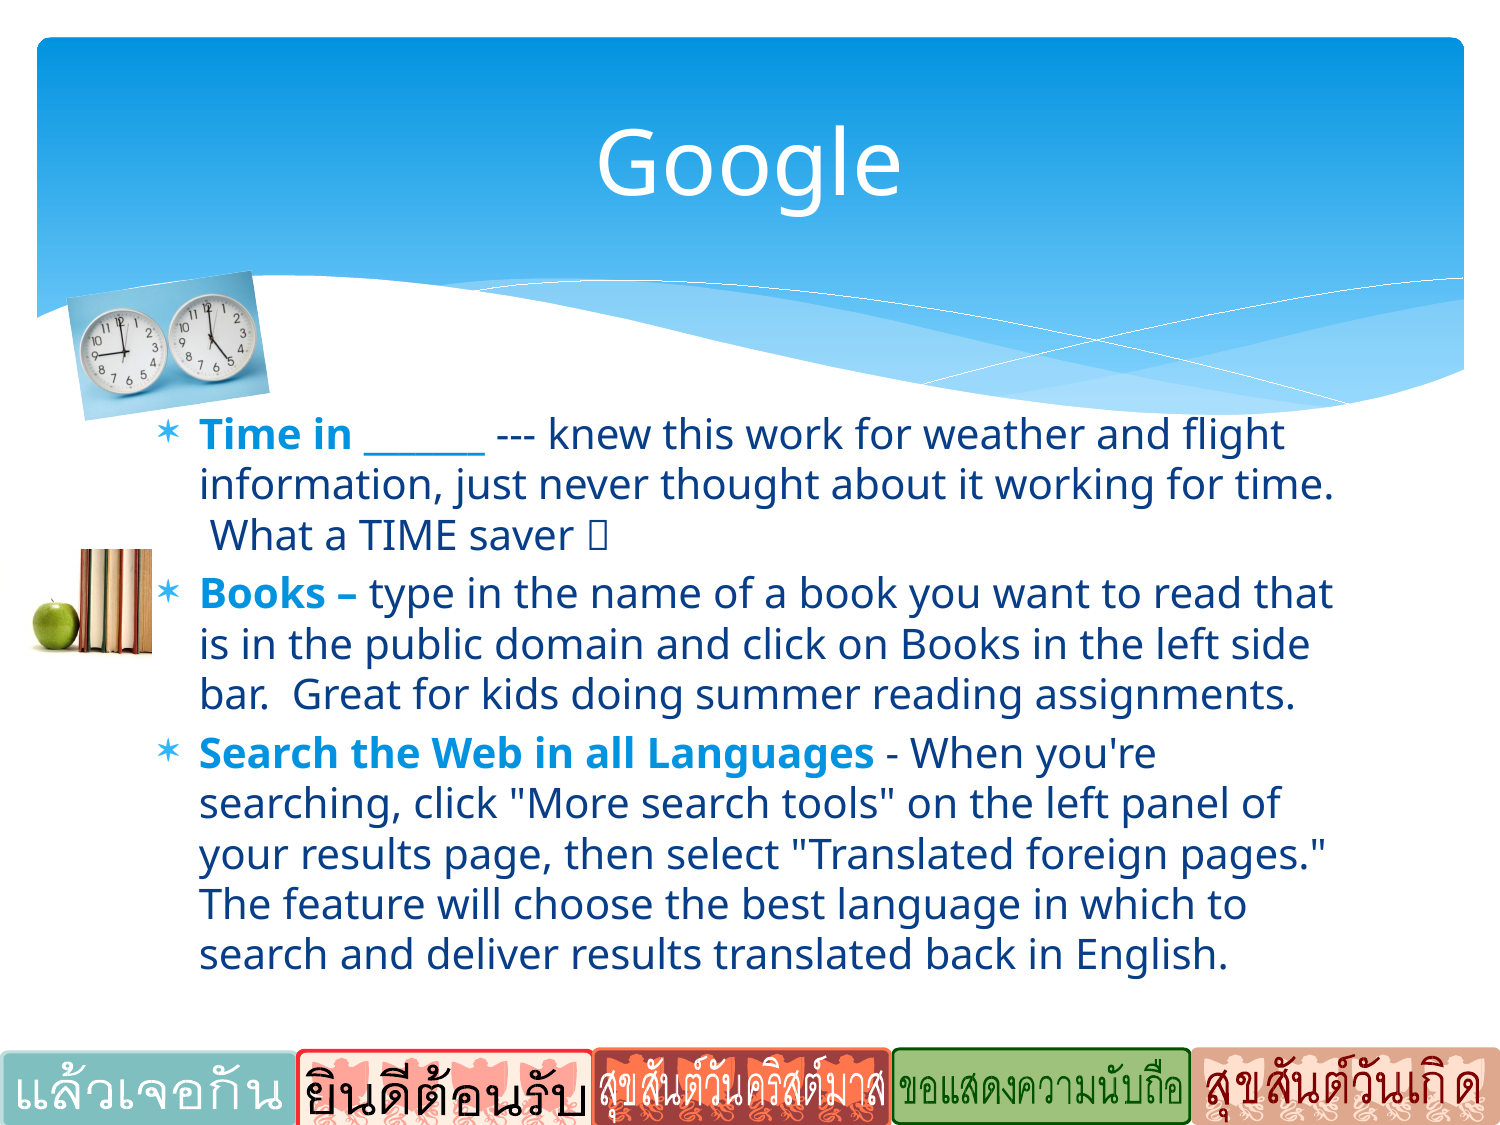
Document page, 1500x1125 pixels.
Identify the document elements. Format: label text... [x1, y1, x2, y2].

picture [0, 549, 152, 664]
title Google [75, 55, 1425, 261]
picture [67, 271, 269, 420]
list Time in _______ --- knew this work for weather and flight information, just never thought about it working for time. What a TIME saver  Books – type in the name of a book you want to read that is in the public domain and click on Books in the left side bar. Great for kids doing summer reading assignments. Search the Web in all Languages - When you're searching, click "More search tools" on the left panel of your results page, then select "Translated foreign pages." The feature will choose the best language in which to search and deliver results translated back in English. [143, 399, 1359, 1047]
picture [0, 1046, 1500, 1125]
